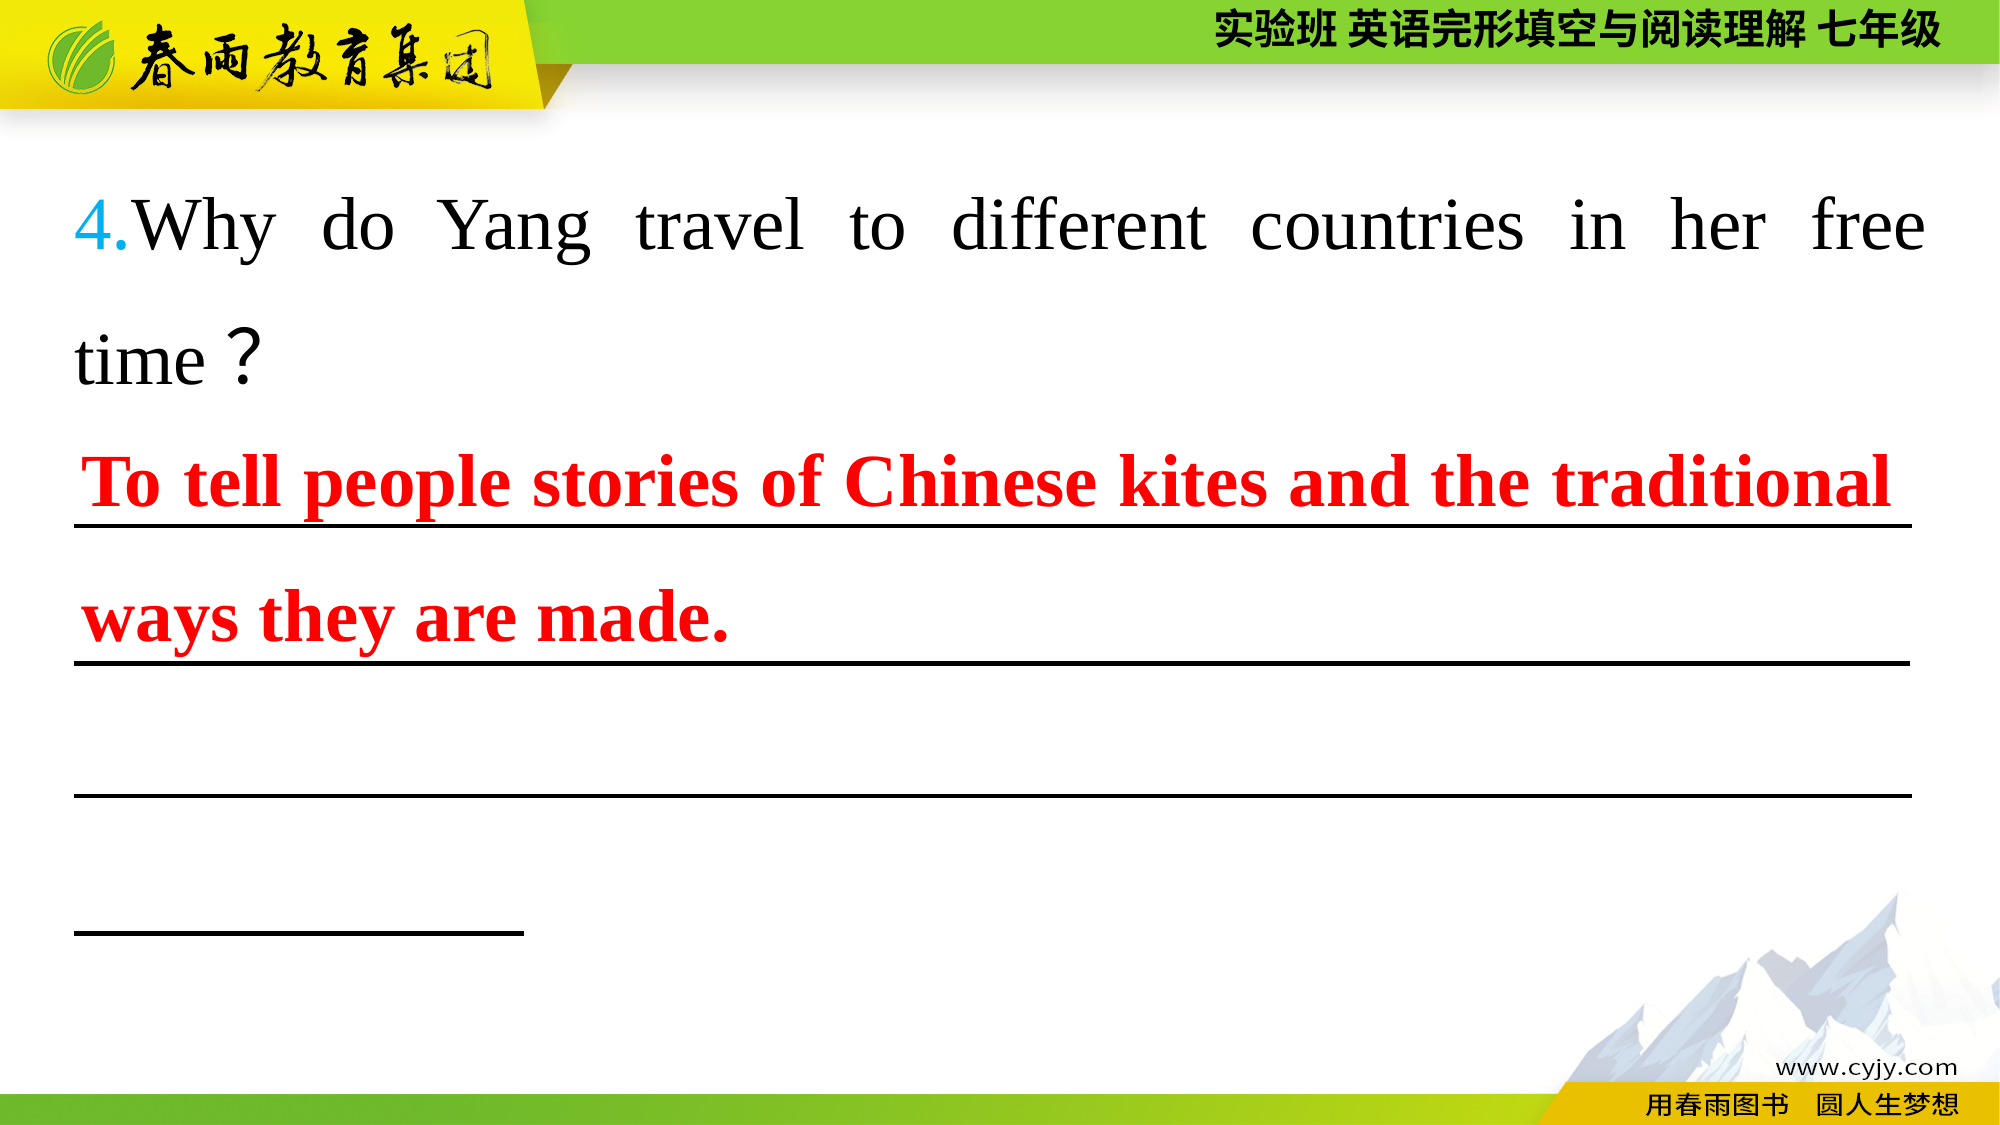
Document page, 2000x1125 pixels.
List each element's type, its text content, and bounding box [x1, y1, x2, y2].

list 4.Why do Yang travel to different countries in her free time？ _________________________________________________ _________________________________________________ [59, 122, 1944, 683]
picture [0, 0, 2000, 1125]
text_box To tell people stories of Chinese kites and the traditional ways they are made. [66, 378, 1910, 664]
